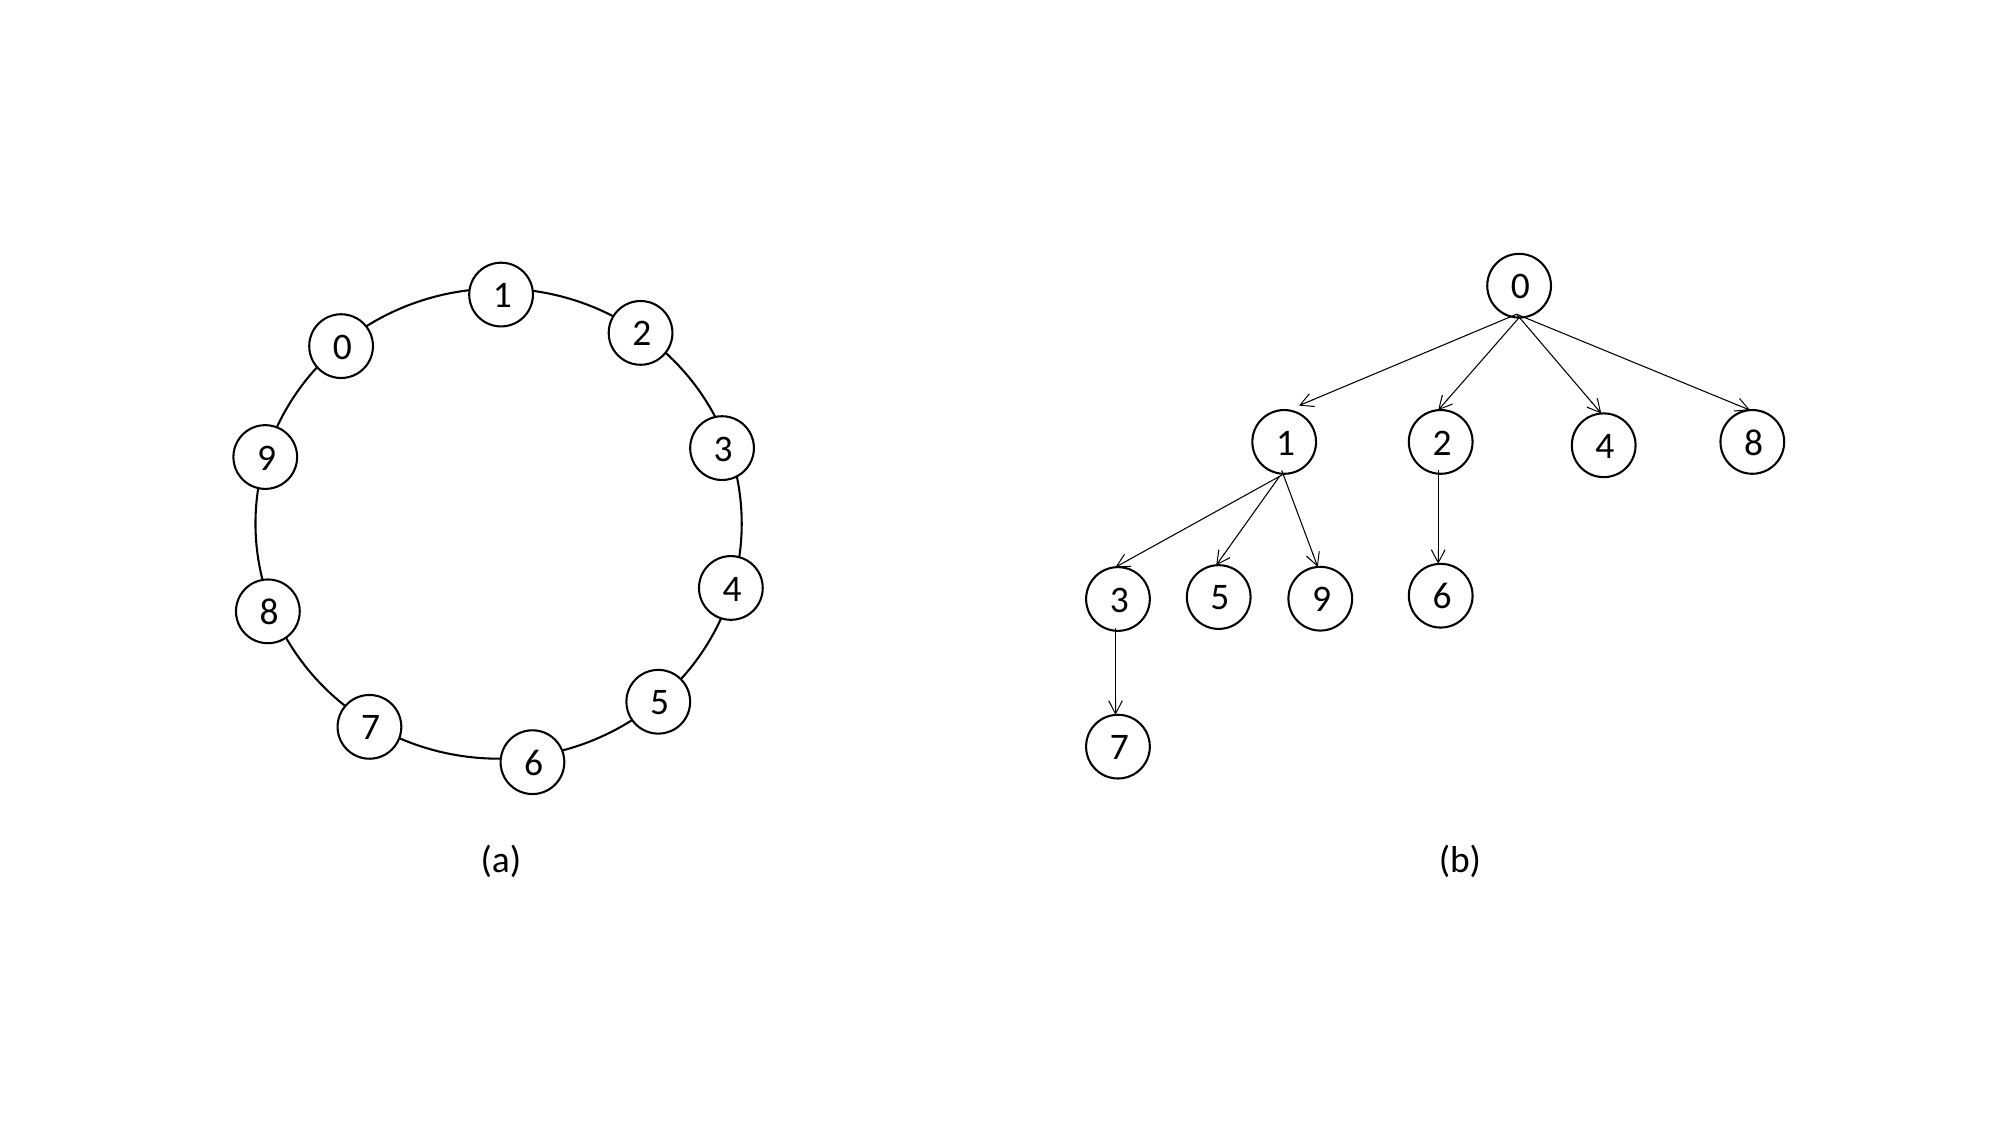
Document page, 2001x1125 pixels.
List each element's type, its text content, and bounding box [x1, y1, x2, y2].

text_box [1216, 476, 1280, 566]
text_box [1115, 473, 1285, 568]
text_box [1086, 714, 1150, 779]
text_box (b) [1423, 827, 1496, 888]
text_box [608, 300, 673, 365]
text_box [1281, 470, 1318, 567]
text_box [469, 262, 533, 327]
text_box [254, 289, 743, 760]
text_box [1252, 409, 1317, 473]
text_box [1720, 409, 1785, 474]
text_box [500, 730, 565, 795]
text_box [309, 314, 373, 378]
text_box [1299, 314, 1516, 406]
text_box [337, 694, 402, 759]
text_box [1186, 568, 1251, 629]
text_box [1408, 563, 1473, 628]
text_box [1408, 409, 1473, 474]
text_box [626, 669, 691, 734]
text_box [1571, 413, 1636, 478]
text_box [1438, 317, 1516, 410]
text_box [1086, 567, 1150, 631]
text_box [1487, 253, 1551, 314]
text_box (a) [465, 827, 537, 888]
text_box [1288, 566, 1353, 631]
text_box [235, 579, 300, 644]
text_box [698, 556, 763, 620]
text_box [1516, 314, 1750, 411]
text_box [690, 416, 754, 480]
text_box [233, 425, 298, 489]
